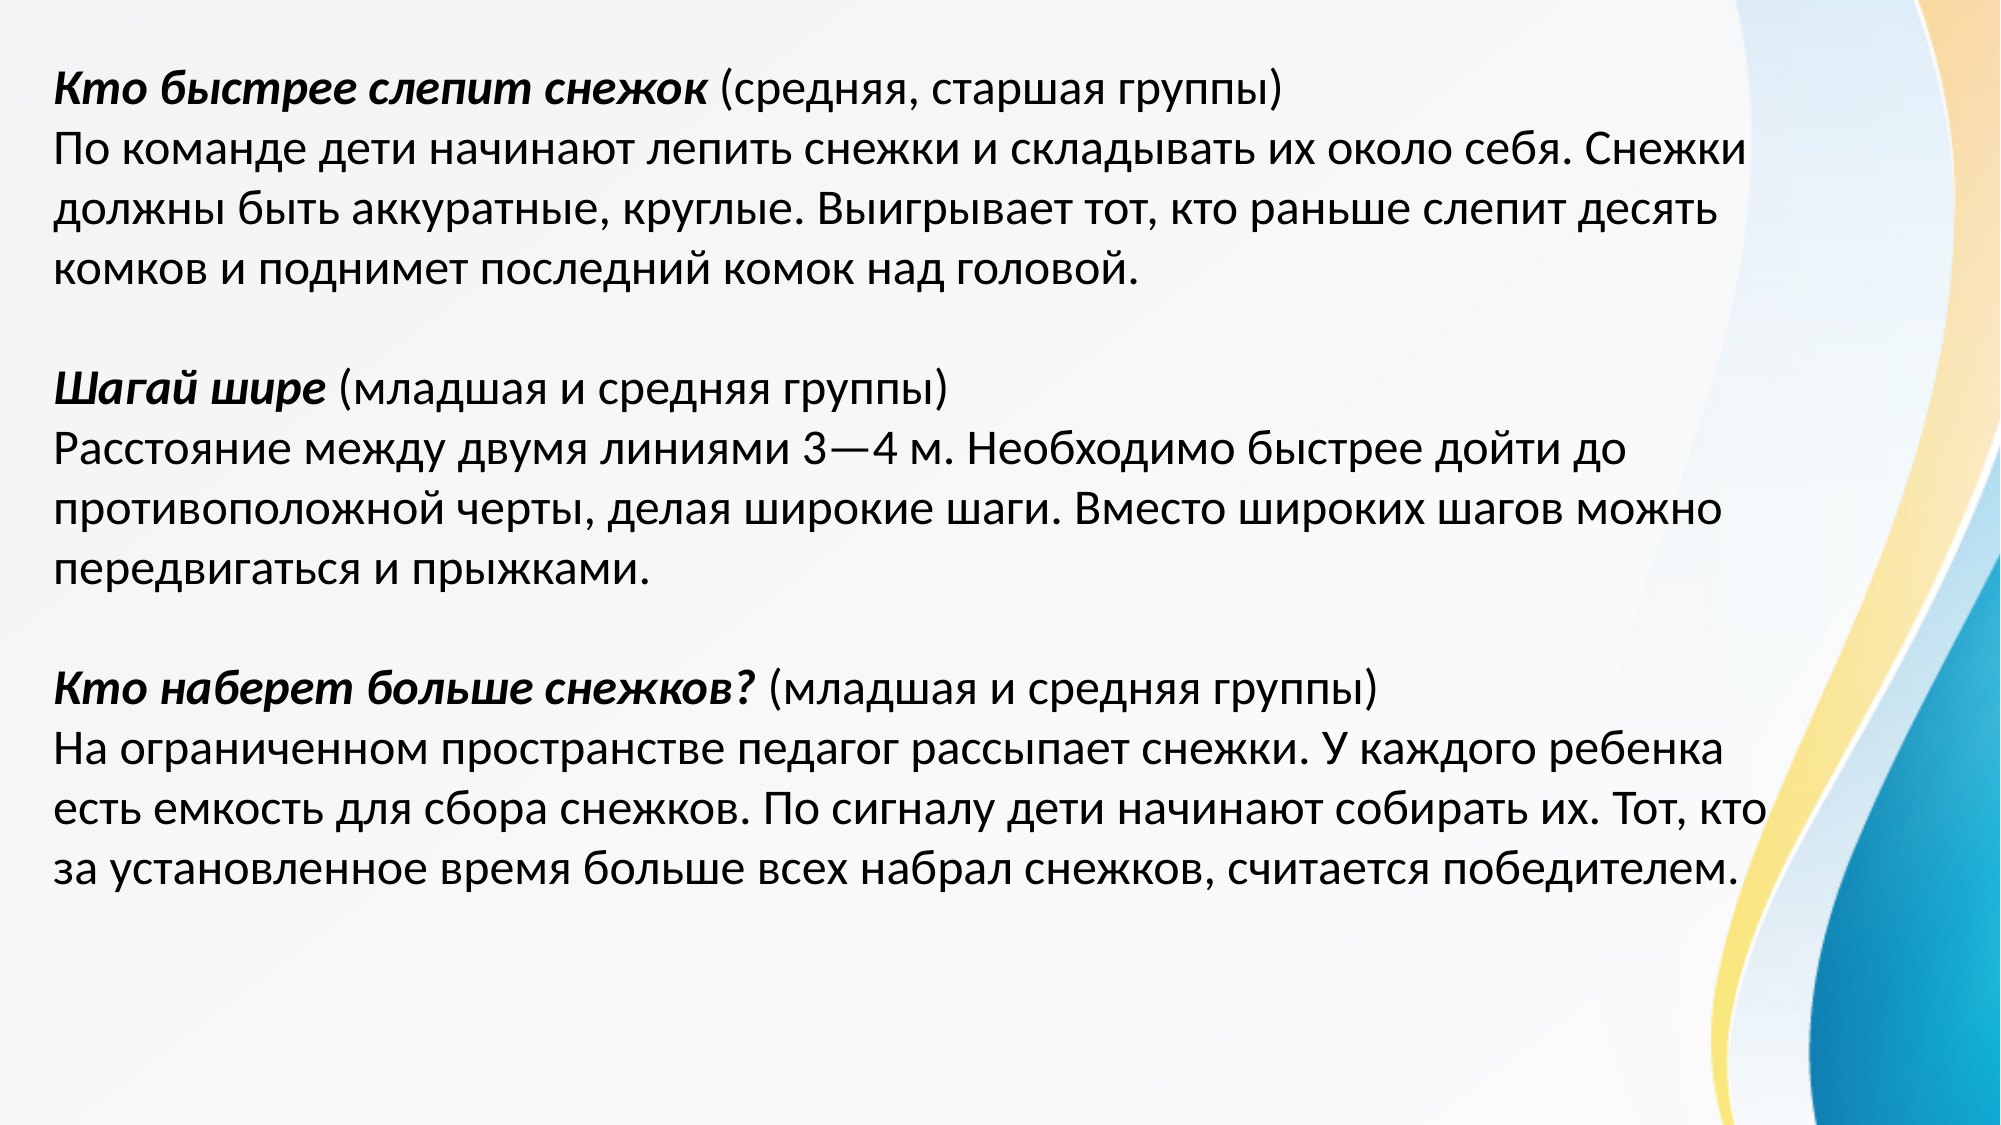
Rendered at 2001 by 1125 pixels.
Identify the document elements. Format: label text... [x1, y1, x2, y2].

text_box Кто быстрее слепит снежок (средняя, старшая группы) По команде дети начинают лепить снежки и складывать их около себя. Снежки должны быть аккуратные, круглые. Выигрывает тот, кто раньше слепит десять комков и поднимет последний комок над головой. Шагай шире (младшая и средняя группы) Расстояние между двумя линиями 3—4 м. Необходимо быстрее дойти до противоположной черты, делая широкие шаги. Вместо широких шагов можно передвигаться и прыжками. Кто наберет больше снежков? (младшая и средняя группы) На ограниченном пространстве педагог рассыпает снежки. У каждого ребенка есть емкость для сбора снежков. По сигналу дети начинают собирать их. Тот, кто за установленное время больше всех набрал снежков, считается победителем. [38, 46, 1838, 902]
picture [0, 0, 2001, 1125]
